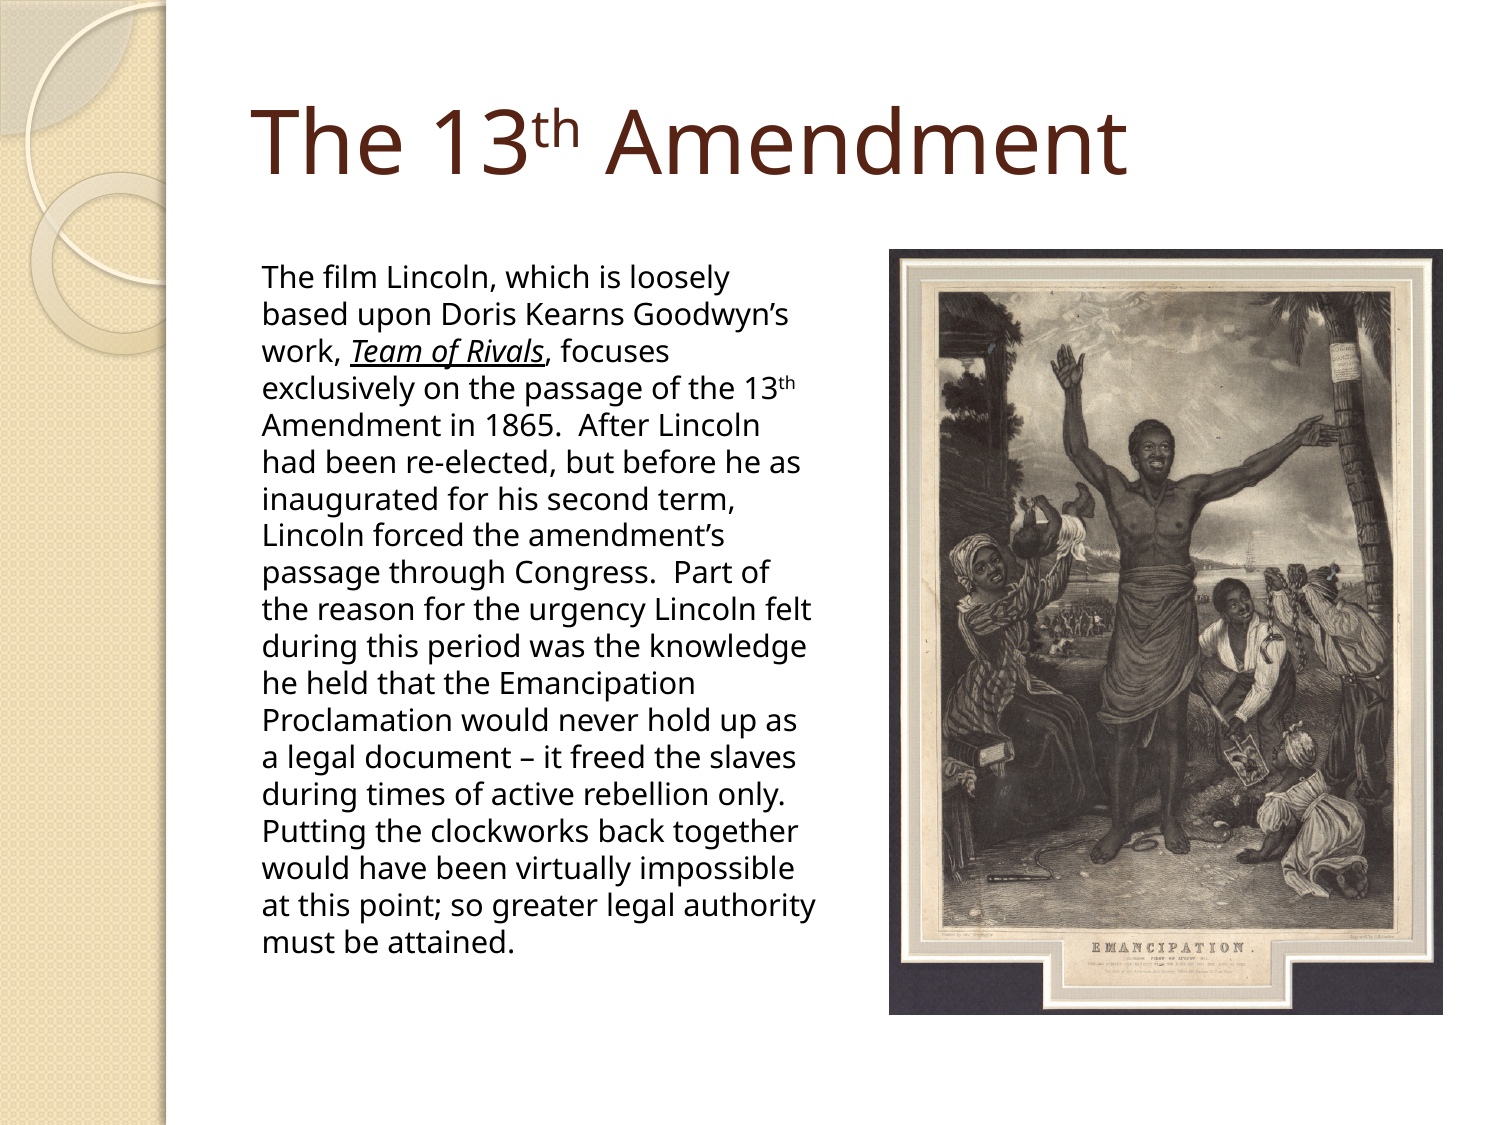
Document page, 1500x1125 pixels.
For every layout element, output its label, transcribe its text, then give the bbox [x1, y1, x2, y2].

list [888, 249, 1443, 1016]
title The 13th Amendment [235, 45, 1466, 233]
list The film Lincoln, which is loosely based upon Doris Kearns Goodwyn’s work, Team of Rivals, focuses exclusively on the passage of the 13th Amendment in 1865. After Lincoln had been re-elected, but before he as inaugurated for his second term, Lincoln forced the amendment’s passage through Congress. Part of the reason for the urgency Lincoln felt during this period was the knowledge he held that the Emancipation Proclamation would never hold up as a legal document – it freed the slaves during times of active rebellion only. Putting the clockworks back together would have been virtually impossible at this point; so greater legal authority must be attained. [235, 249, 836, 1015]
